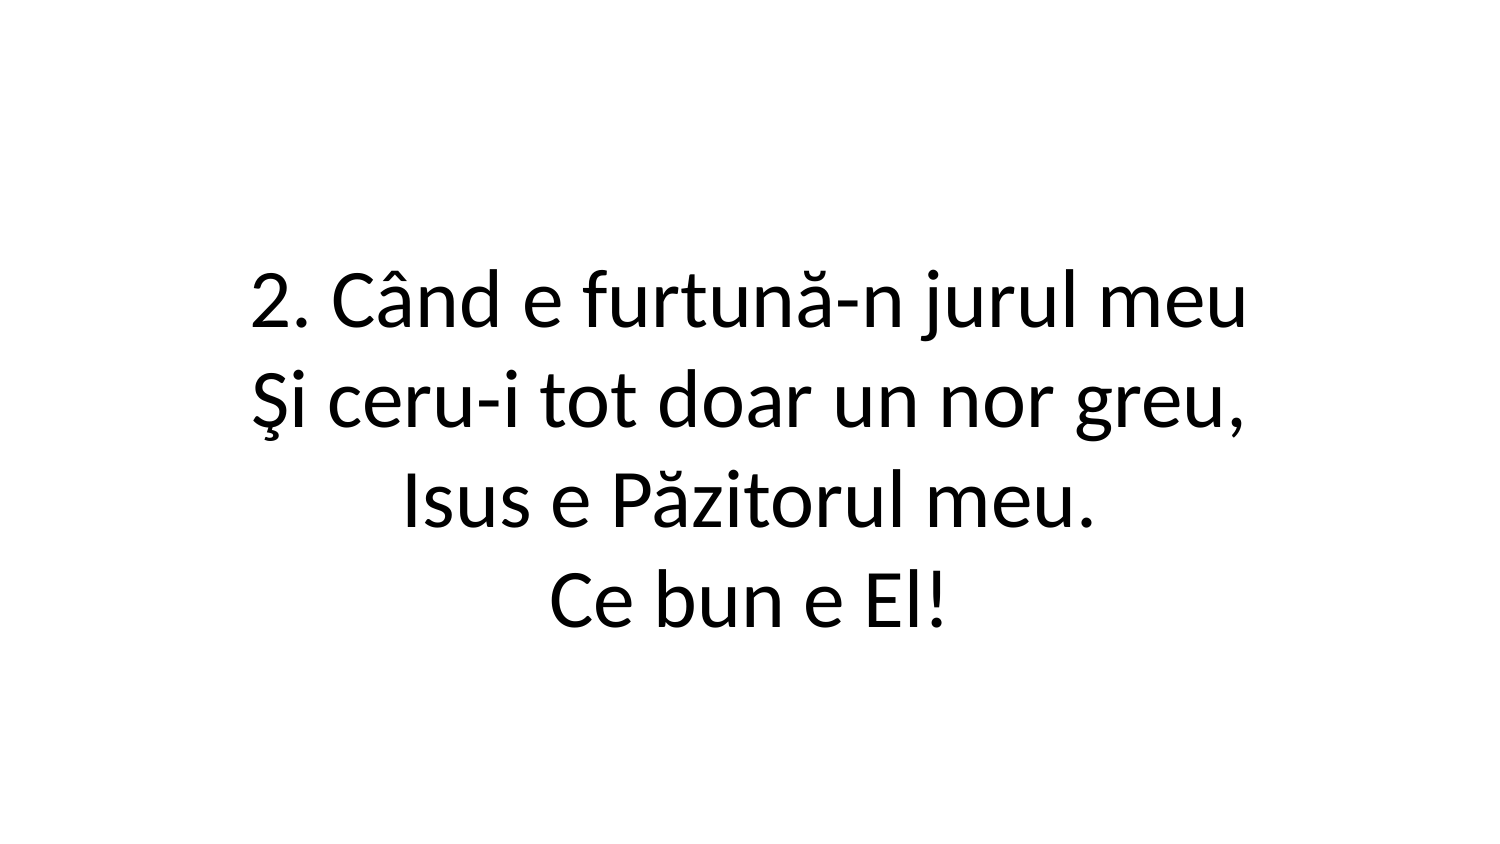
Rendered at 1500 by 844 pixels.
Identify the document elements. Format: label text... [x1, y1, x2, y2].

text_box 2. Când e furtună-n jurul meu Şi ceru-i tot doar un nor greu, Isus e Păzitorul meu. Ce bun e El! [234, 192, 1266, 652]
